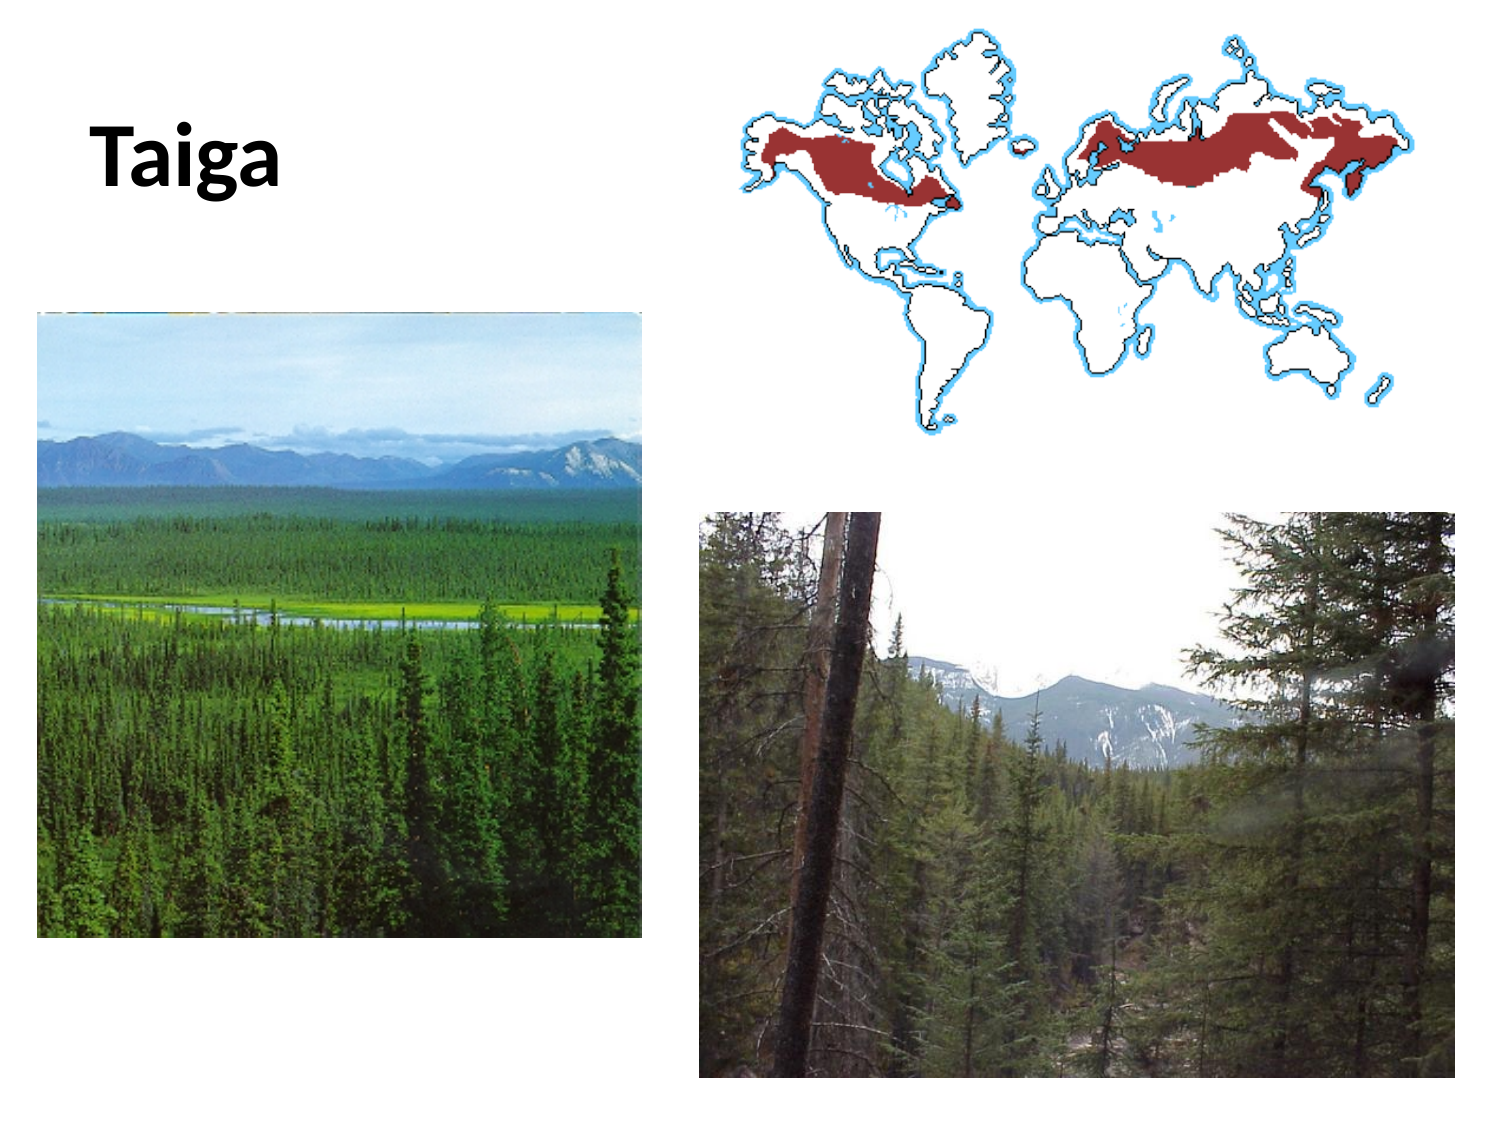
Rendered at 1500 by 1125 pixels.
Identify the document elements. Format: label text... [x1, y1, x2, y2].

picture [699, 512, 1455, 1079]
picture [737, 24, 1419, 440]
picture [37, 312, 642, 938]
text_box Taiga [74, 87, 500, 213]
